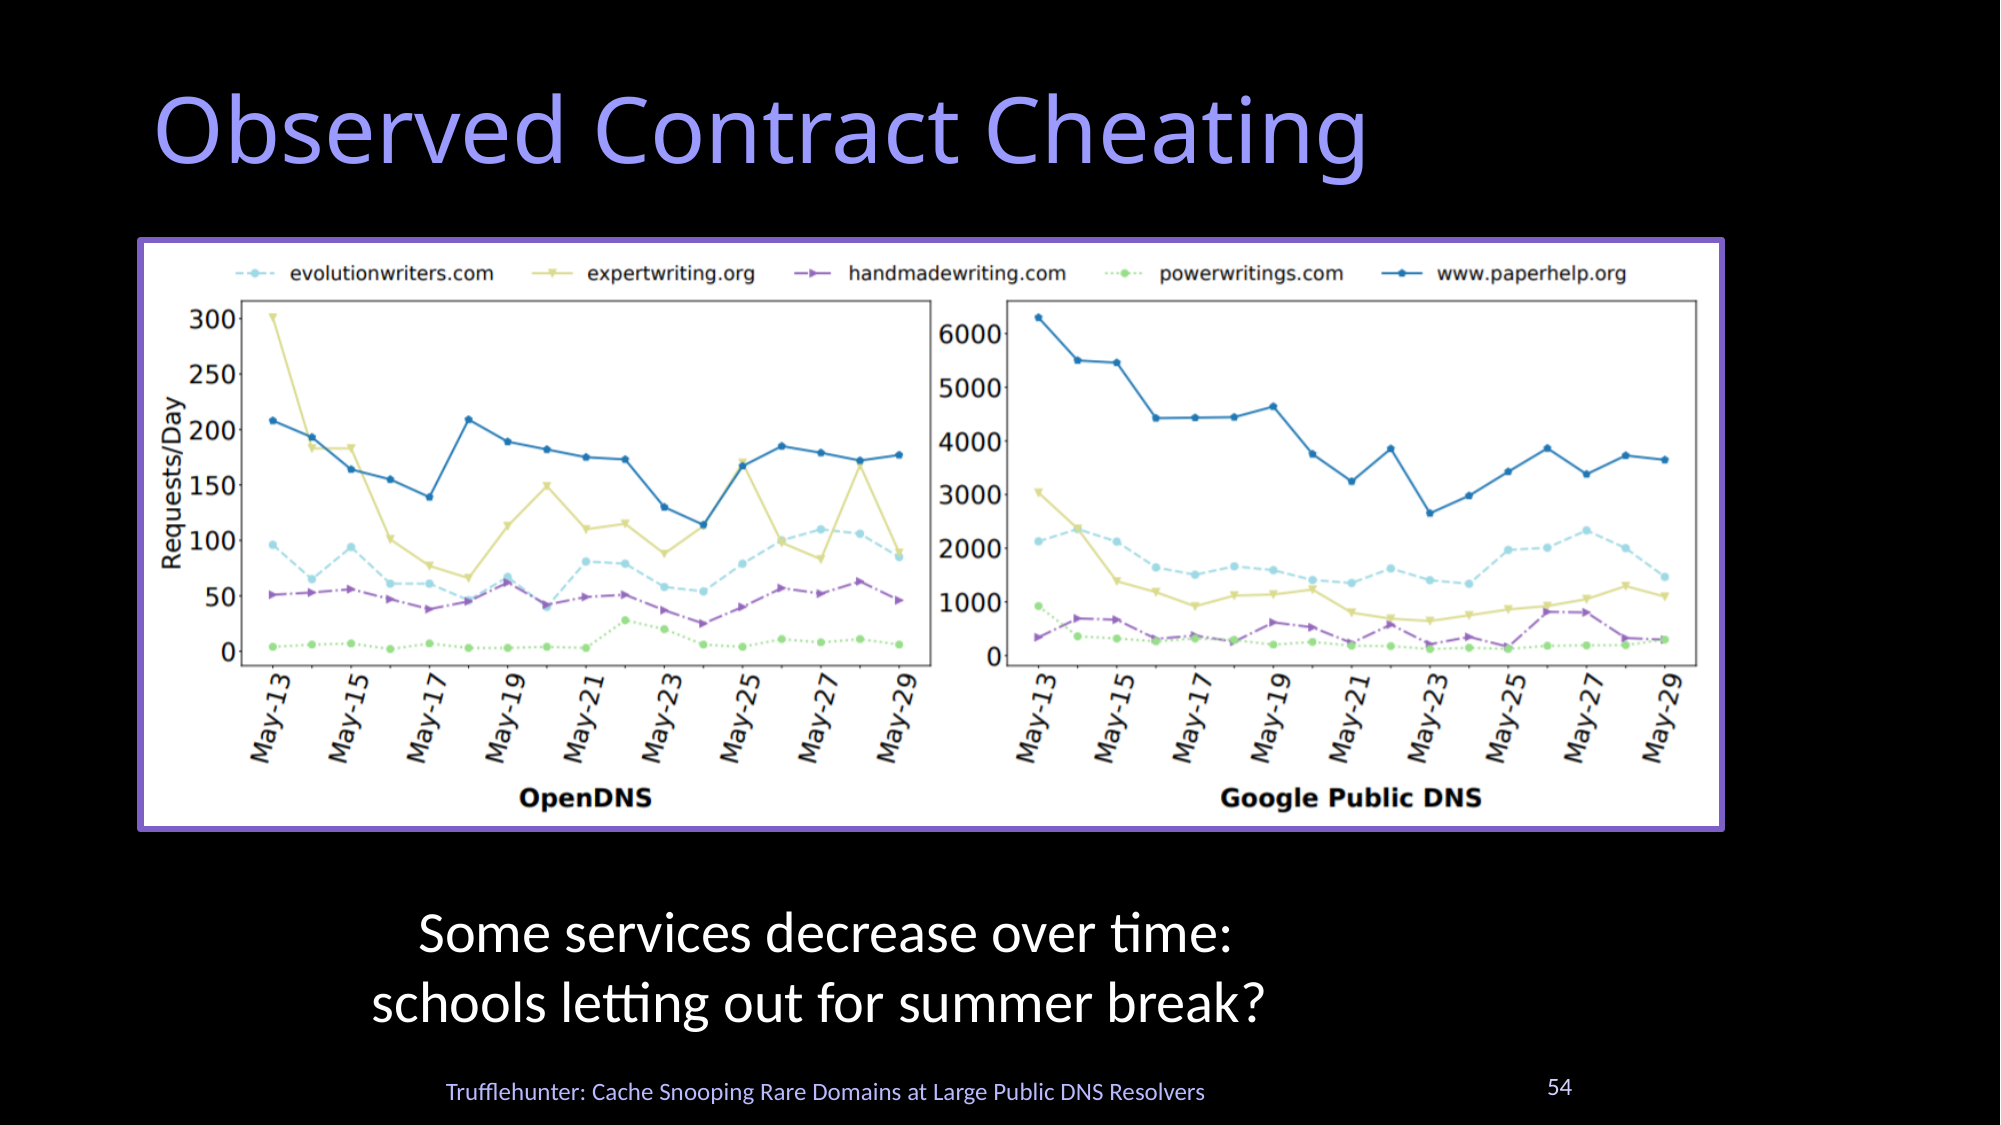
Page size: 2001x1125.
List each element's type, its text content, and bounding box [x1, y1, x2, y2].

slide_number 54 [1137, 1055, 1588, 1116]
picture [143, 242, 1719, 827]
text_box Some services decrease over time: schools letting out for summer break? [327, 887, 1325, 1042]
footer Trufflehunter: Cache Snooping Rare Domains at Large Public DNS Resolvers [412, 1060, 1240, 1121]
title Observed Contract Cheating [137, 25, 1863, 243]
